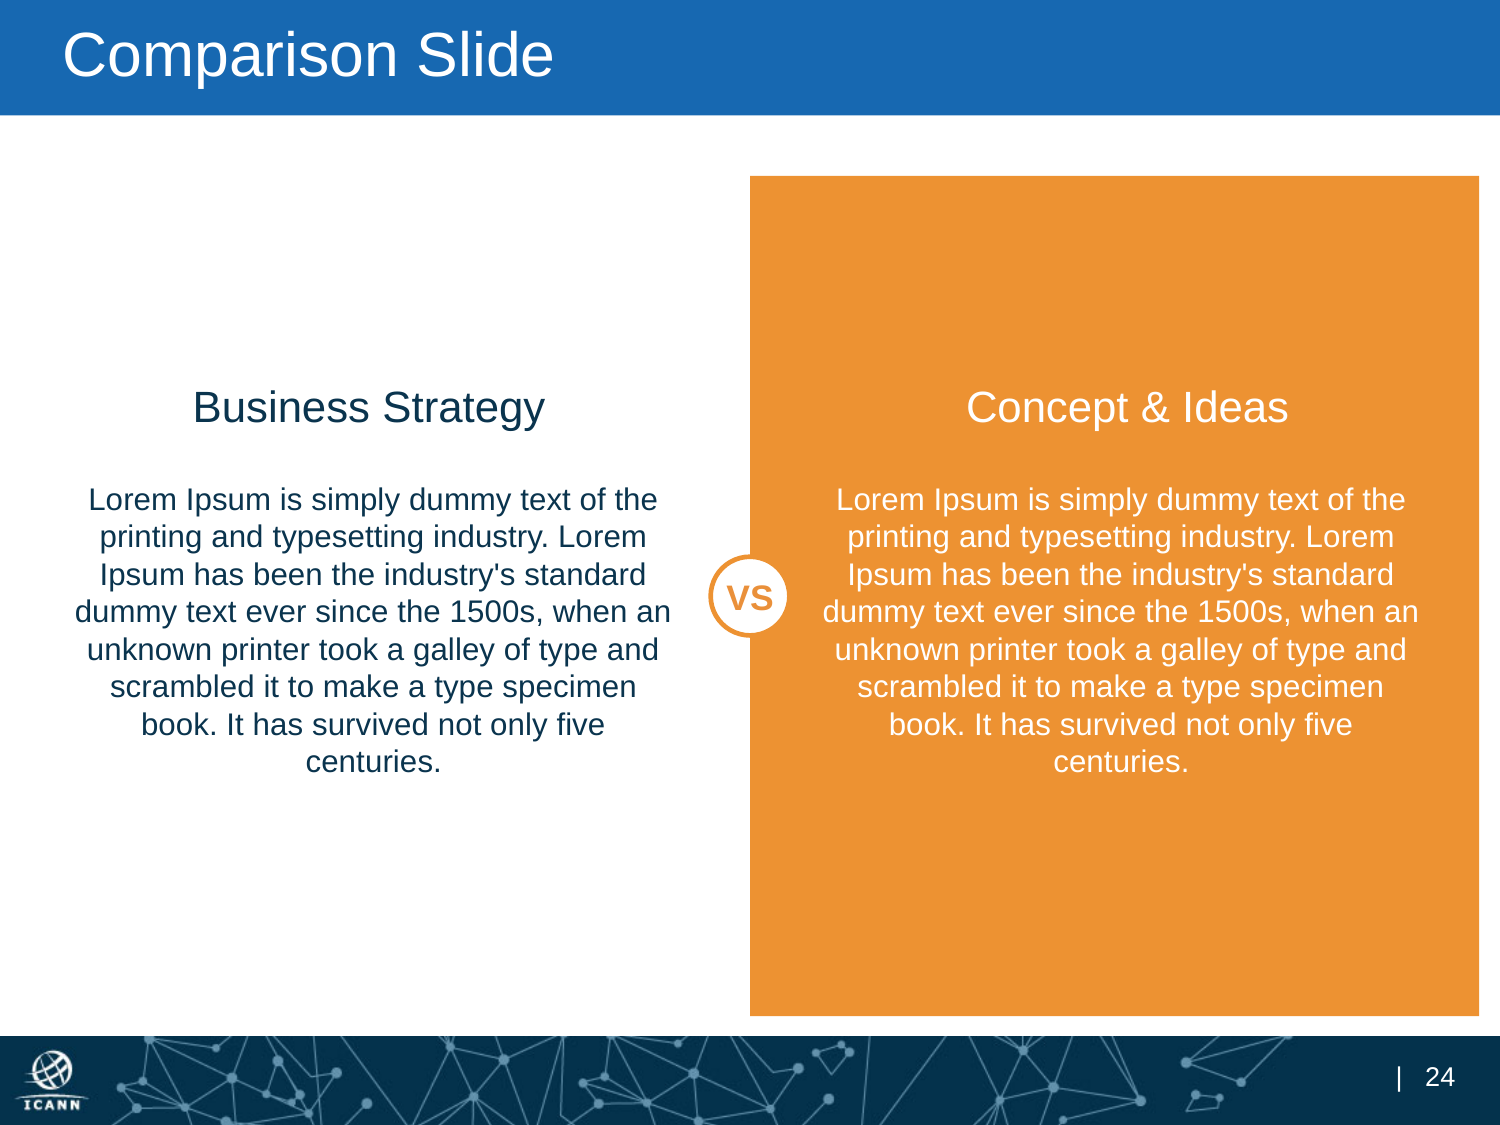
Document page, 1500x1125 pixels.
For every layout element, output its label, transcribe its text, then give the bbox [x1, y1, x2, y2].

text_box [748, 174, 1481, 1018]
text_box Concept & Ideas [902, 384, 1354, 479]
text_box VS [708, 554, 792, 638]
text_box Business Strategy [143, 384, 595, 557]
text_box Lorem Ipsum is simply dummy text of the printing and typesetting industry. Lorem Ipsum has been the industry's standard dummy text ever since the 1500s, when an unknown printer took a galley of type and scrambled it to make a type specimen book. It has survived not only five centuries. [821, 479, 1422, 690]
title Comparison Slide [0, 0, 1500, 116]
text_box Lorem Ipsum is simply dummy text of the printing and typesetting industry. Lorem Ipsum has been the industry's standard dummy text ever since the 1500s, when an unknown printer took a galley of type and scrambled it to make a type specimen book. It has survived not only five centuries. [73, 479, 674, 690]
picture [0, 1036, 1500, 1125]
